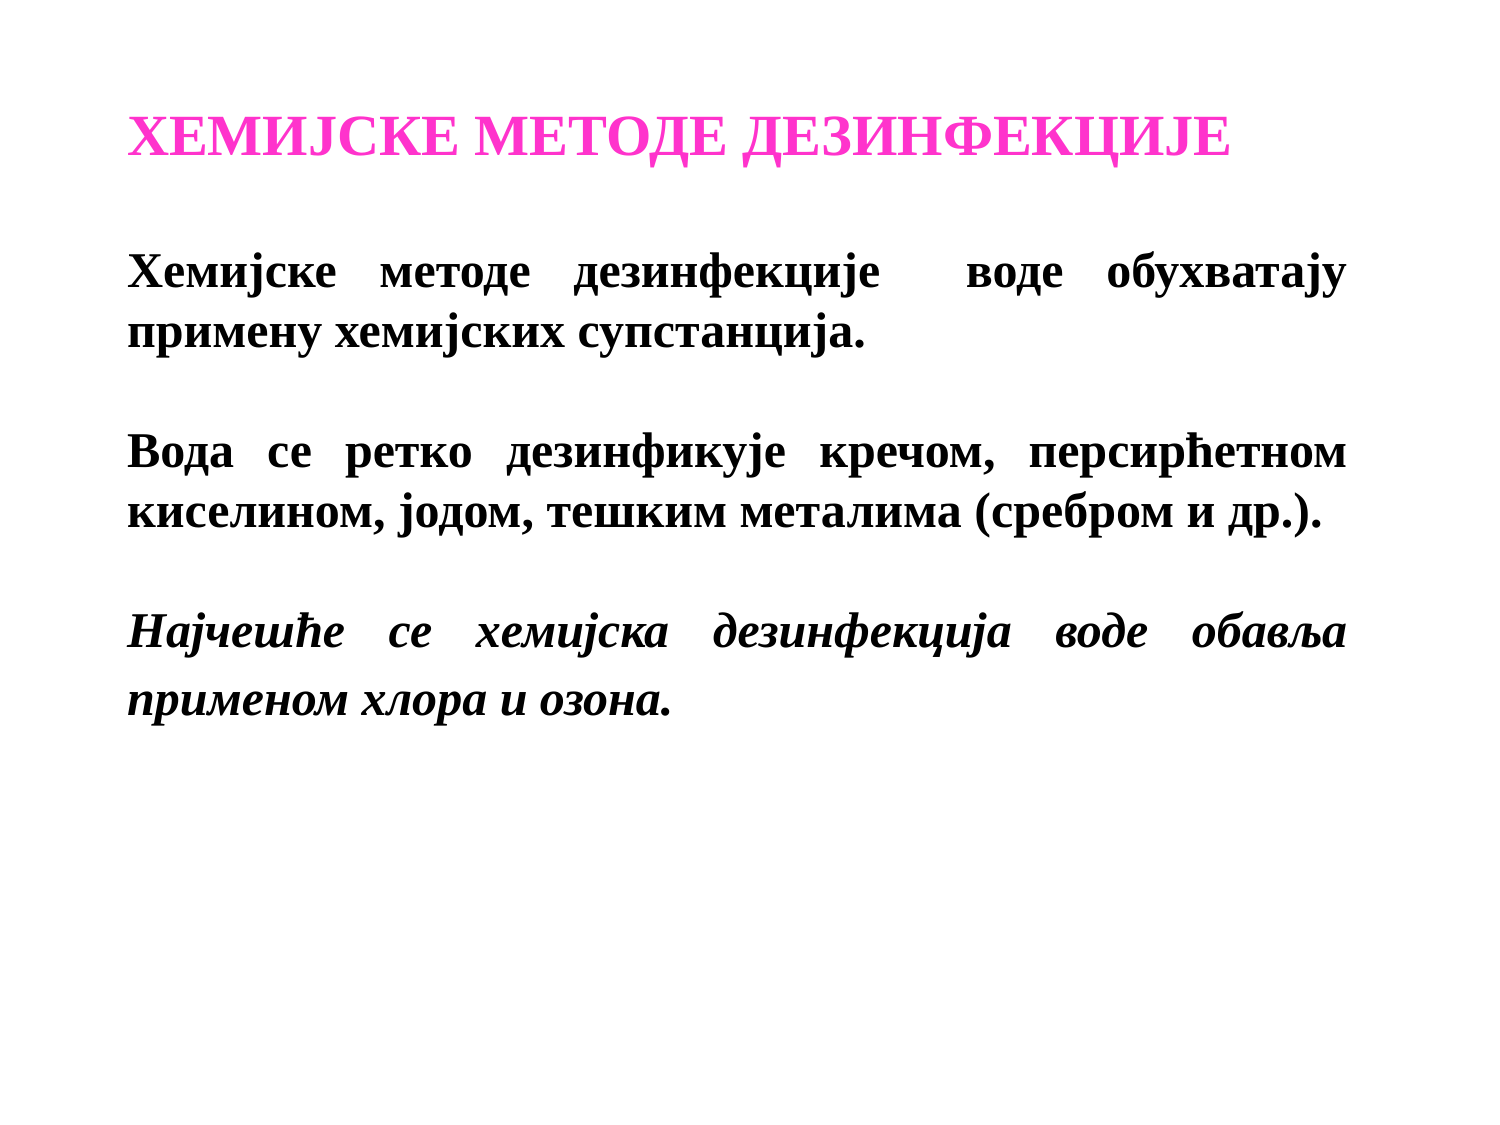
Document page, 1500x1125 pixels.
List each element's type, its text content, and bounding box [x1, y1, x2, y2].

text_box ХЕМИЈСКЕ МЕТОДЕ ДЕЗИНФЕКЦИЈЕ Хемијске методе дезинфекције воде обухватају примену хемијских супстанција. Вода се ретко дезинфикује кречом, персирћетном киселином, јодом, тешким металима (сребром и др.). Најчешће се хемијска дезинфекција воде обавља применом хлора и озона. [112, 90, 1363, 735]
